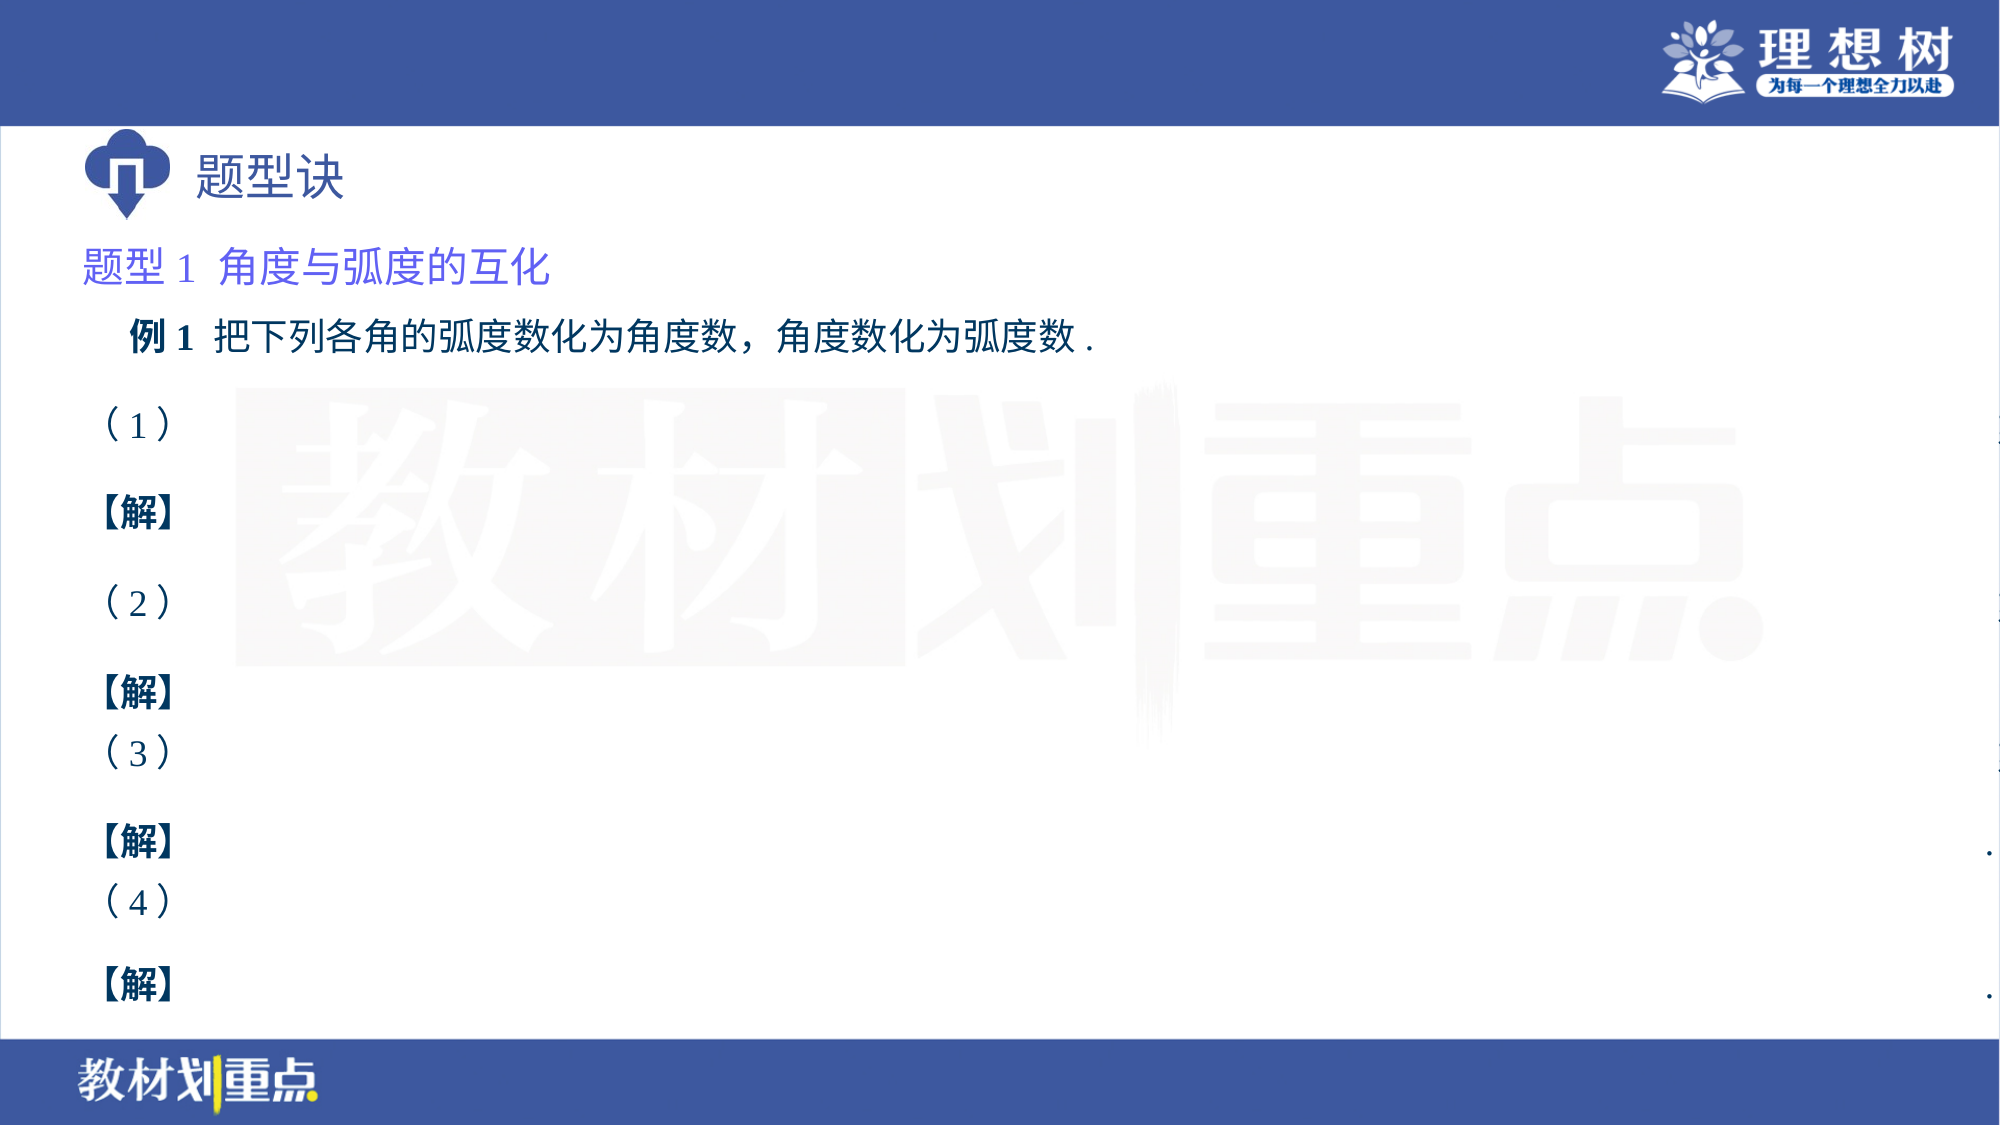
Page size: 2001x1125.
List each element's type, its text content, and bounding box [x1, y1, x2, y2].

text_box 题型诀 [194, 132, 491, 219]
text_box 例1 把下列各角的弧度数化为角度数，角度数化为弧度数. [82, 291, 1817, 351]
text_box 题型1 角度与弧度的互化 [82, 220, 1817, 291]
picture [0, 0, 2000, 1125]
